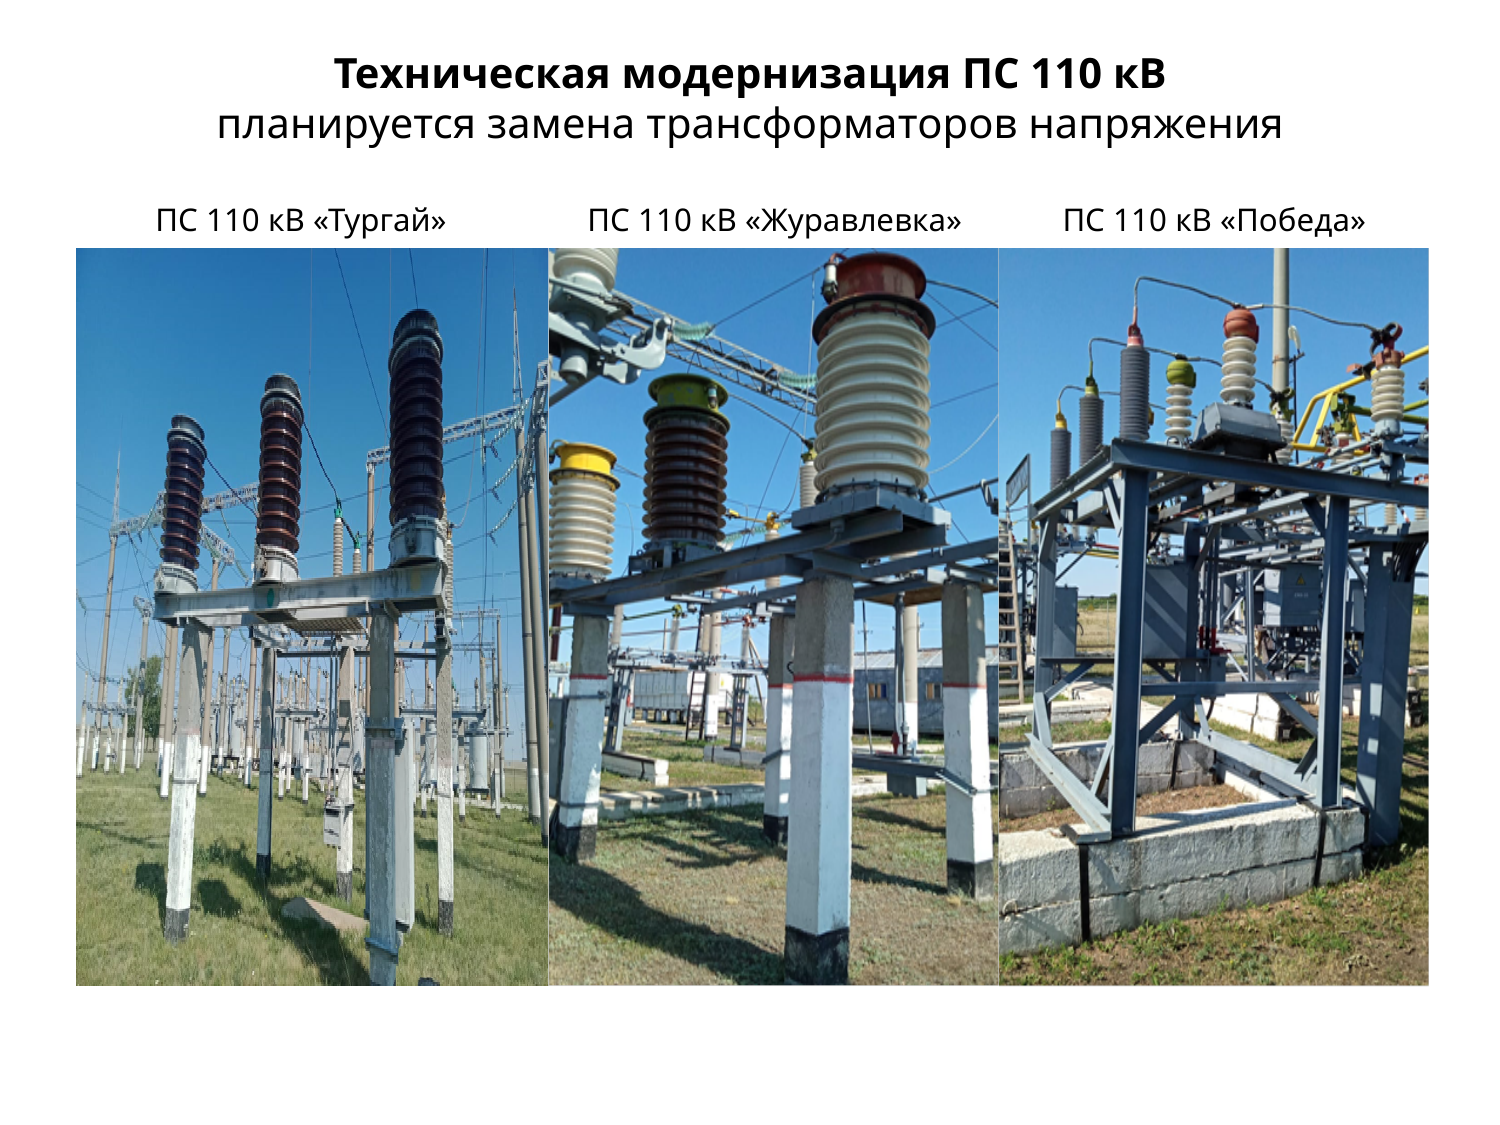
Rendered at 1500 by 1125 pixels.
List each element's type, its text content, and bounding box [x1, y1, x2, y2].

title Техническая модернизация ПС 110 кВ планируется замена трансформаторов напряжения [75, 8, 1426, 185]
text_box ПС 110 кВ «Журавлевка» [550, 192, 1000, 245]
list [76, 248, 546, 988]
text_box ПС 110 кВ «Победа» [1027, 192, 1402, 245]
text_box ПС 110 кВ «Тургай» [53, 192, 550, 245]
picture [548, 248, 1430, 988]
